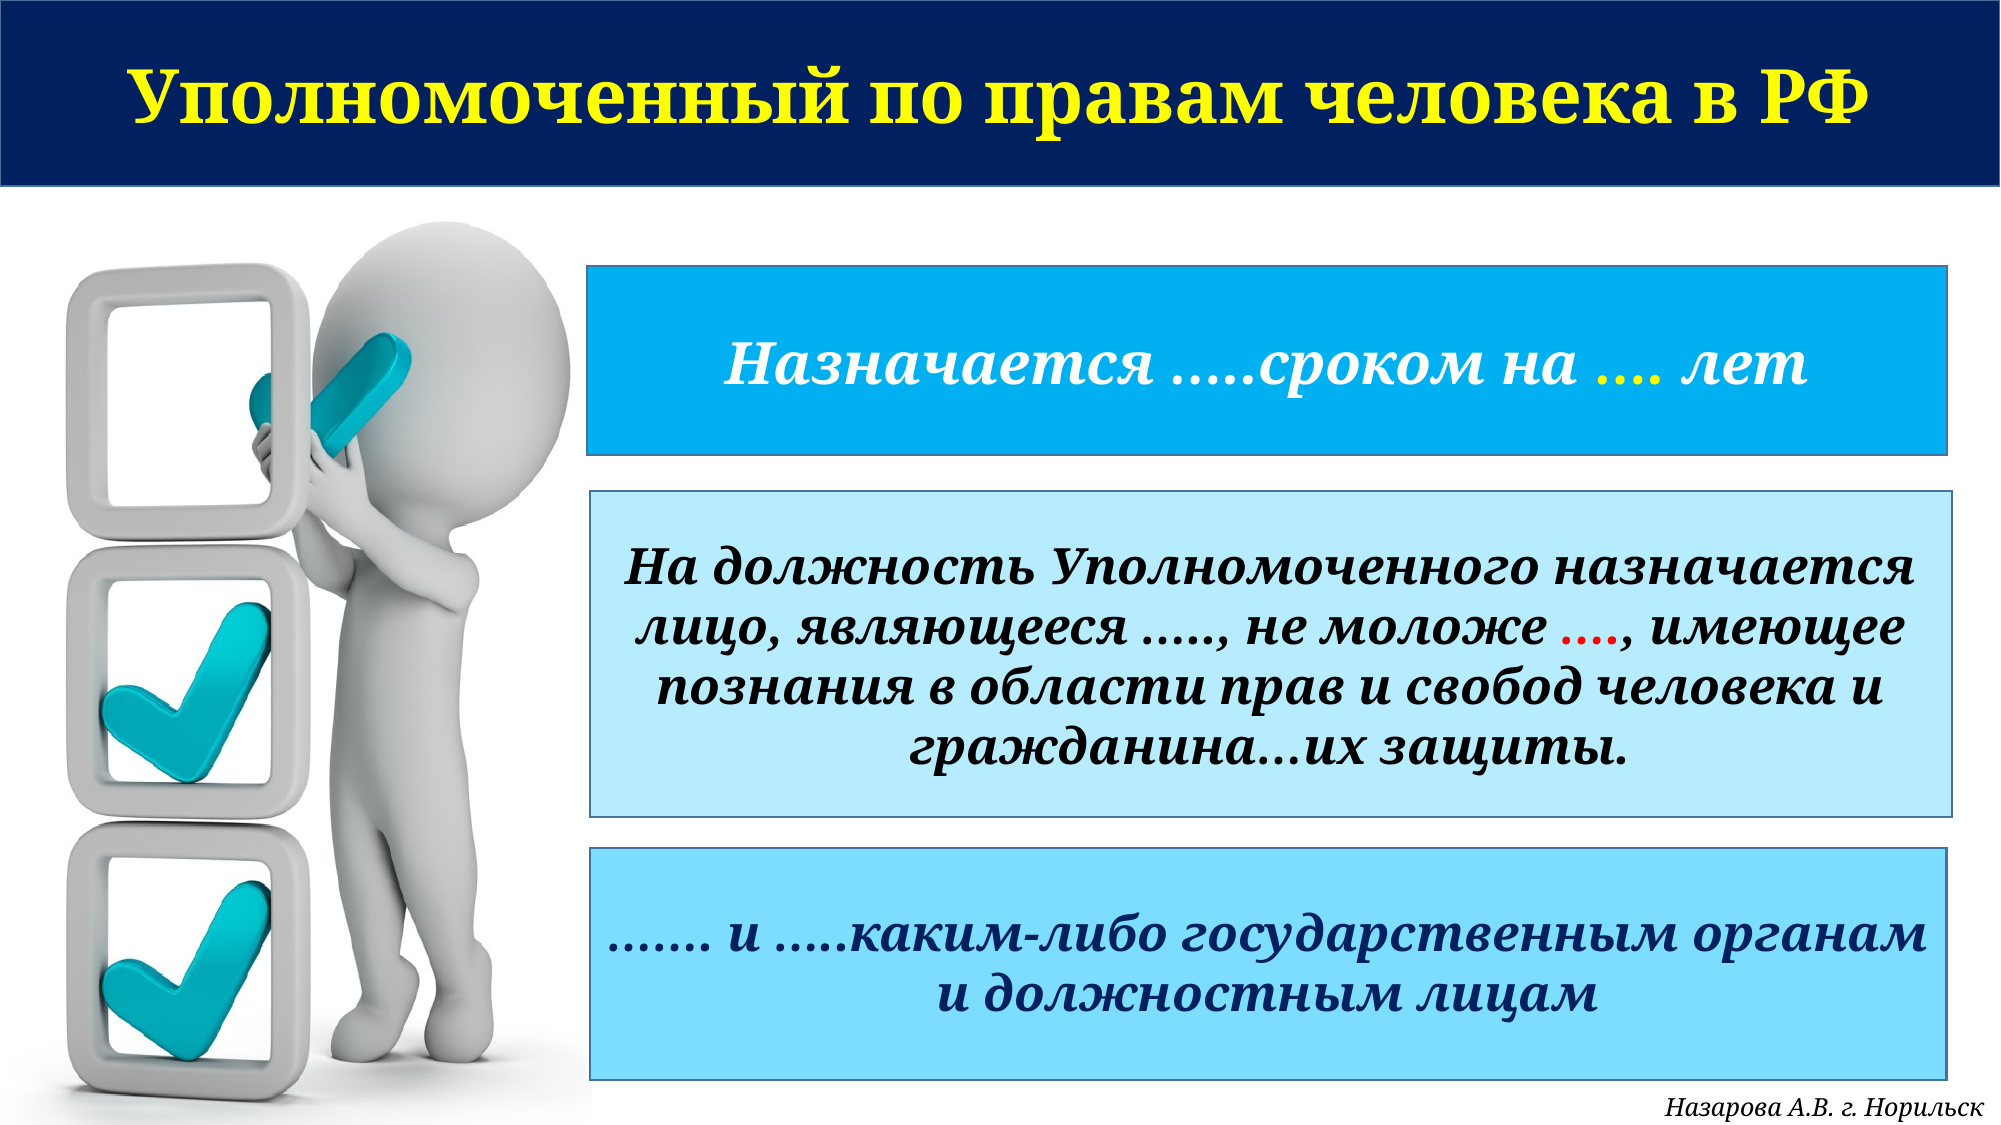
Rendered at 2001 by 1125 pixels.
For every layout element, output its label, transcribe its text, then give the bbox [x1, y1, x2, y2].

text_box Уполномоченный по правам человека в РФ [0, 0, 2000, 187]
text_box Назначается …..сроком на …. лет [593, 265, 1948, 456]
text_box На должность Уполномоченного назначается лицо, являющееся ….., не моложе …., имеющее познания в области прав и свобод человека и гражданина…их защиты. [593, 490, 1953, 818]
text_box ……. и …..каким-либо государственным органам и должностным лицам [593, 847, 1948, 1081]
picture [0, 196, 593, 1125]
text_box Назарова А.В. г. Норильск [1583, 1084, 2000, 1125]
